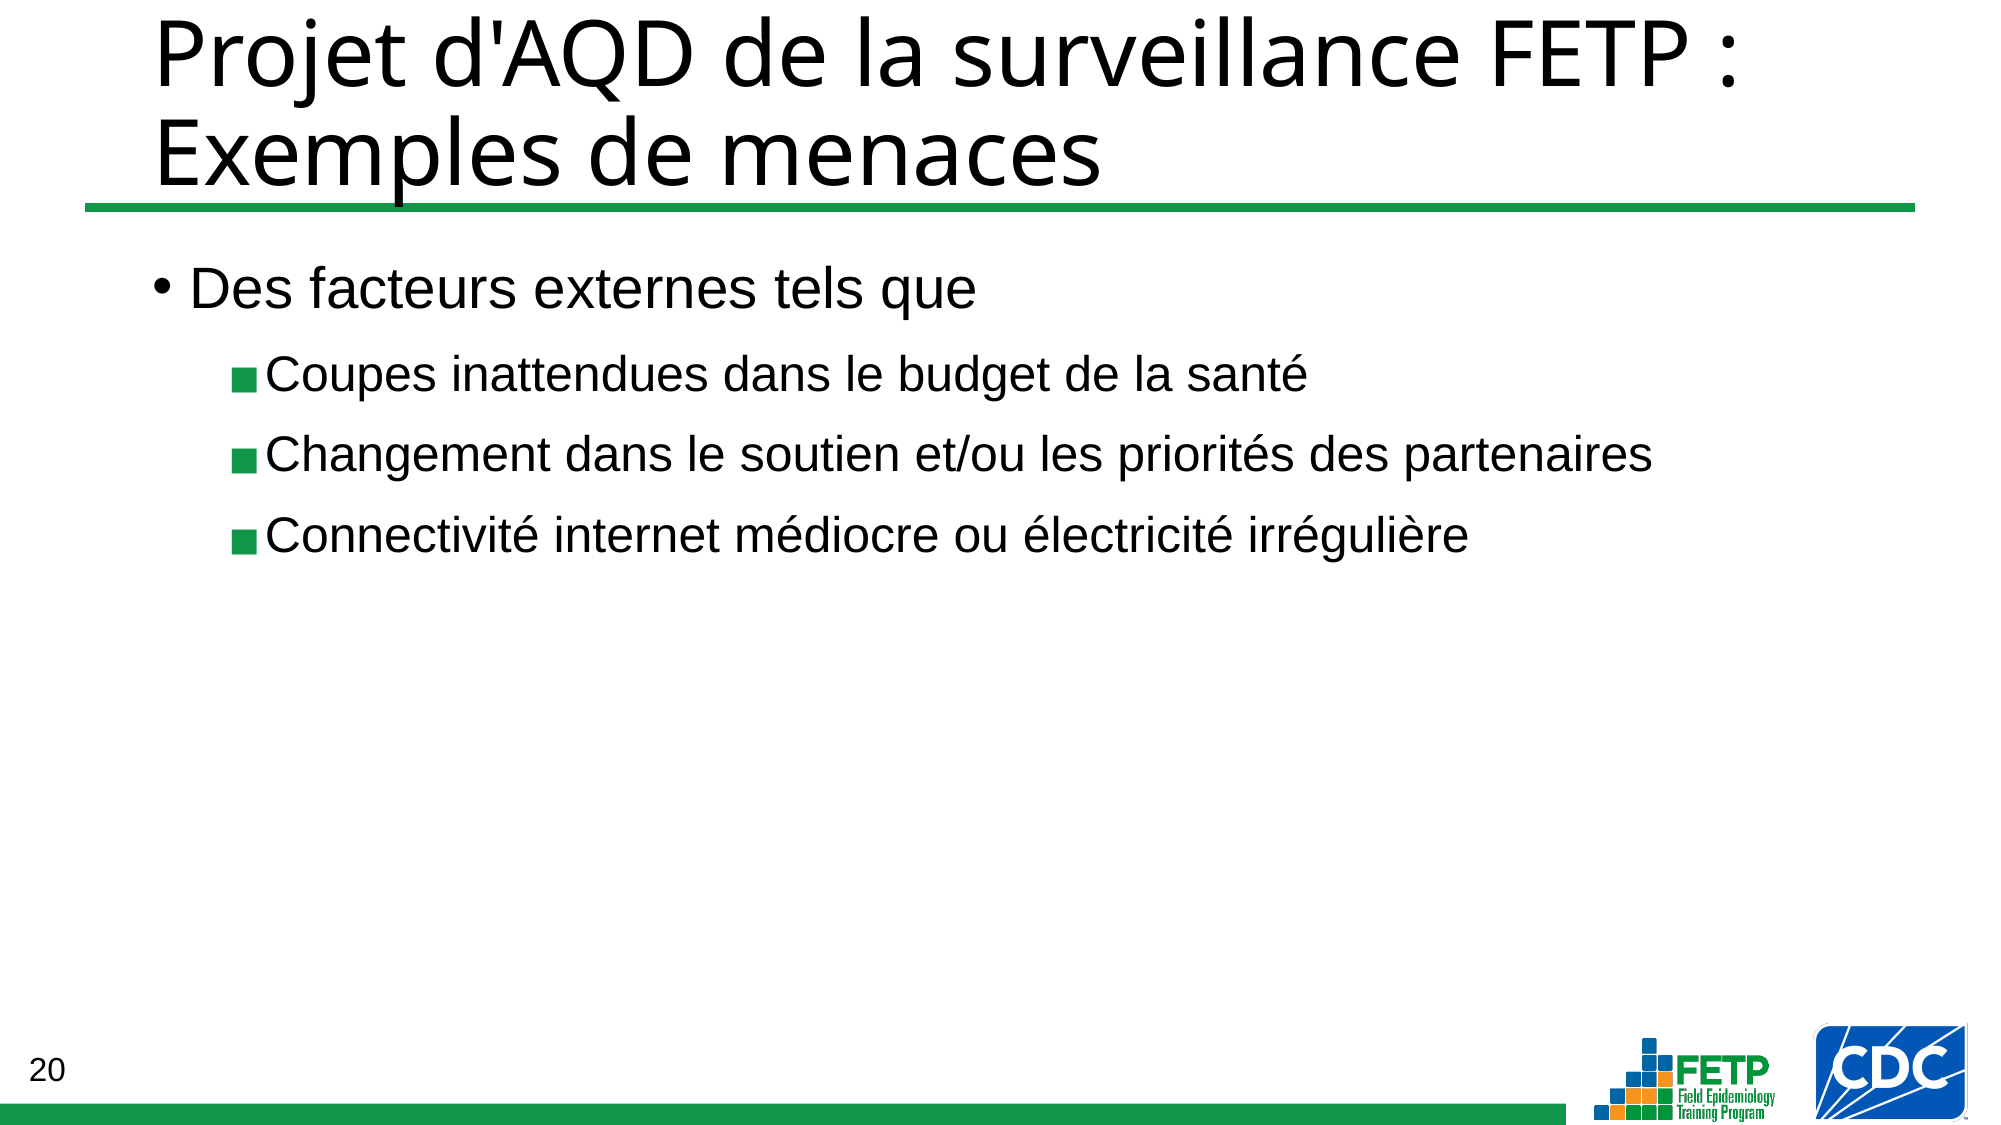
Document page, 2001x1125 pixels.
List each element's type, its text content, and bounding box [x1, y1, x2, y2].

title Projet d'AQD de la surveillance FETP : Exemples de menaces [137, 0, 1863, 207]
list Des facteurs externes tels que Coupes inattendues dans le budget de la santé Changement dans le soutien et/ou les priorités des partenaires Connectivité internet médiocre ou électricité irrégulière [137, 242, 1863, 1004]
picture [1813, 1023, 1968, 1122]
picture [1594, 1038, 1775, 1122]
